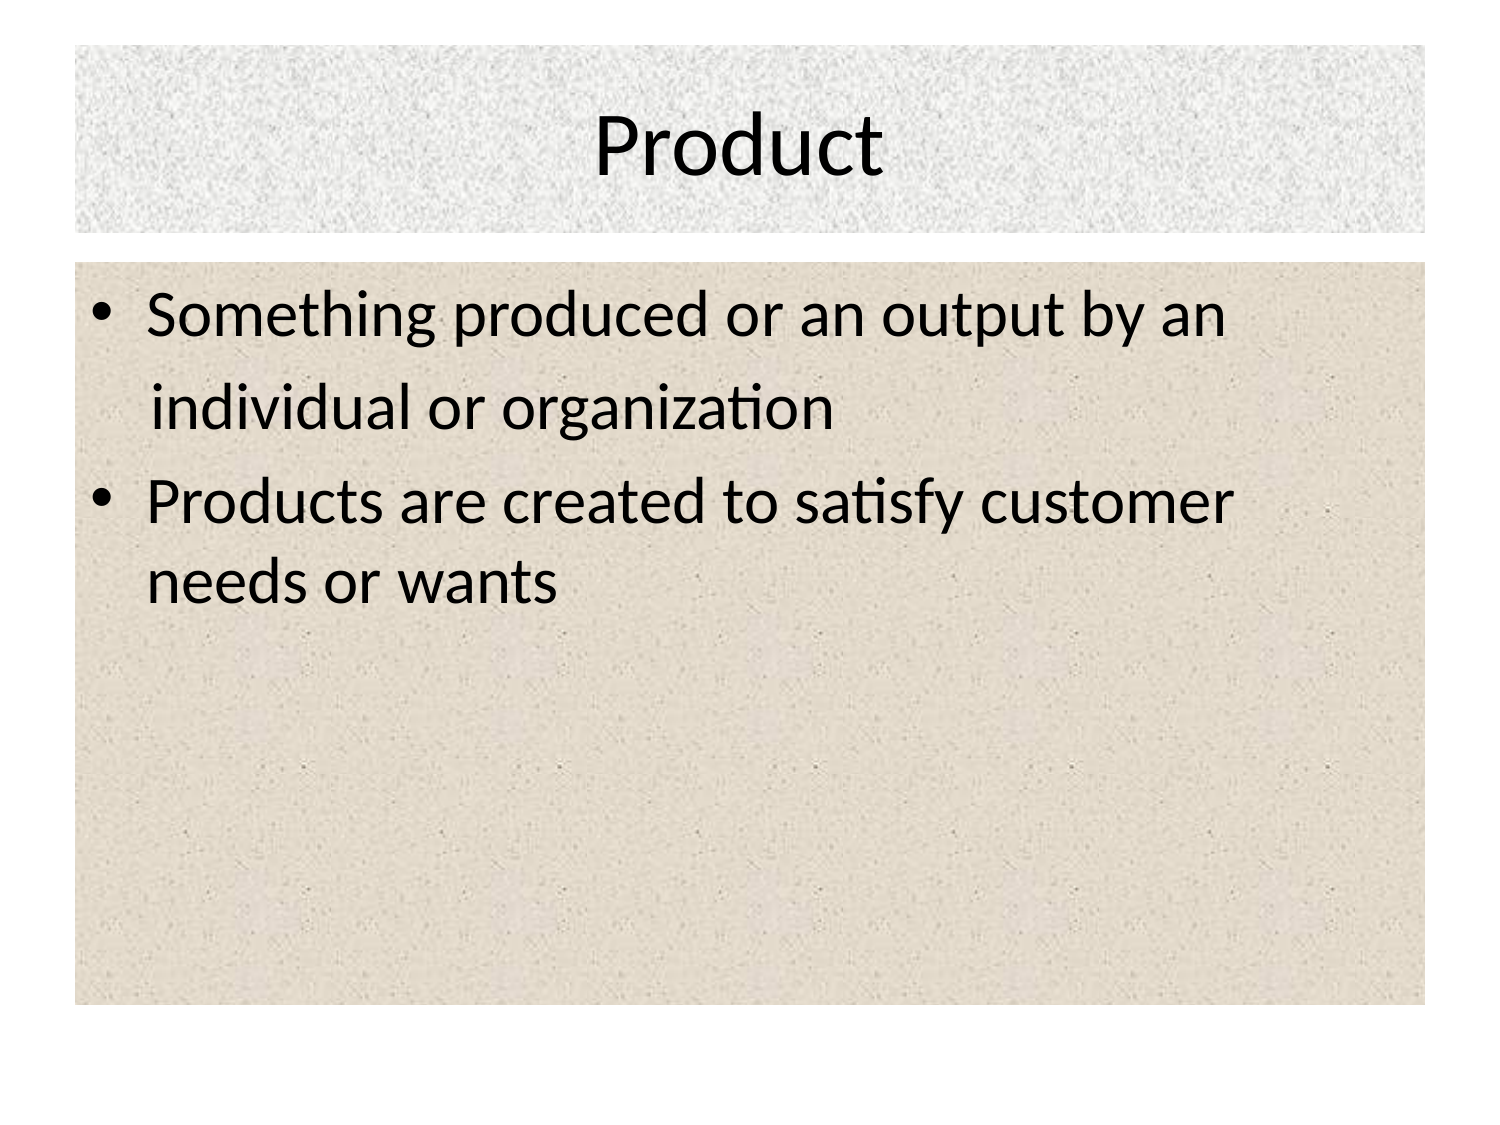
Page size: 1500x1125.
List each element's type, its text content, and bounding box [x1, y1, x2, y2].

list Something produced or an output by an individual or organization Products are created to satisfy customer needs or wants [75, 262, 1425, 1005]
title Product [75, 45, 1425, 233]
